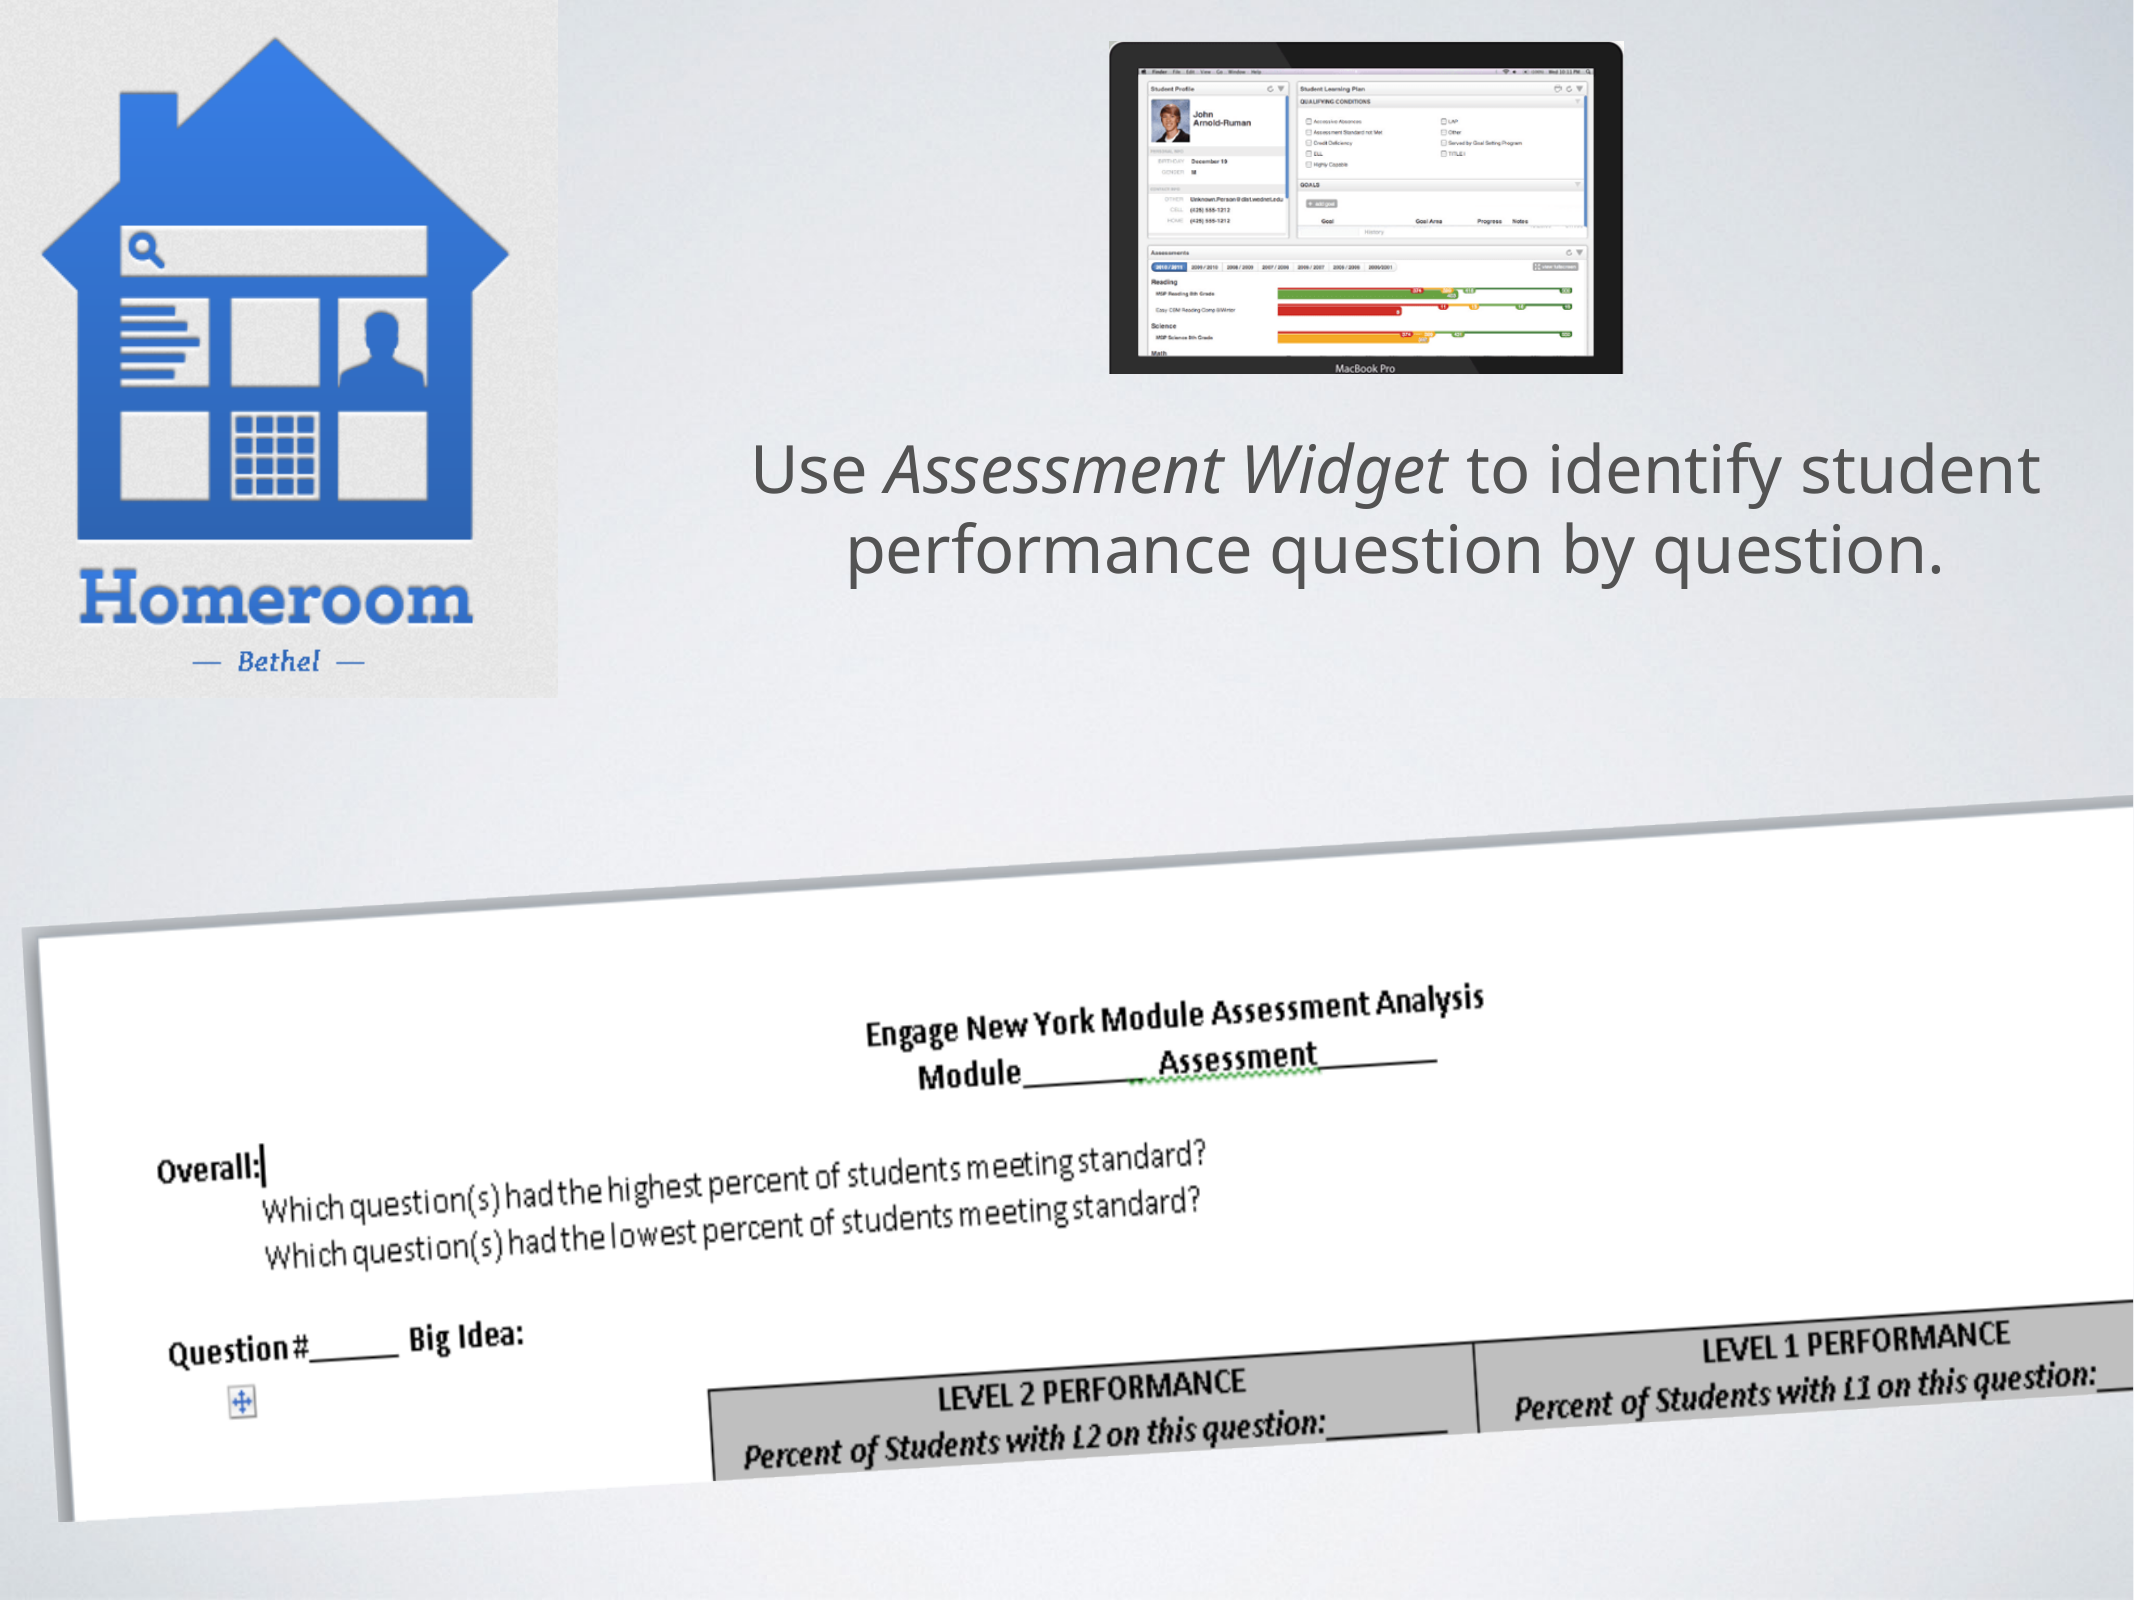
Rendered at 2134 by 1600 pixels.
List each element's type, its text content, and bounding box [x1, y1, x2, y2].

picture [0, 0, 2134, 1600]
text_box Use Assessment Widget to identify student performance question by question. [727, 418, 2065, 596]
